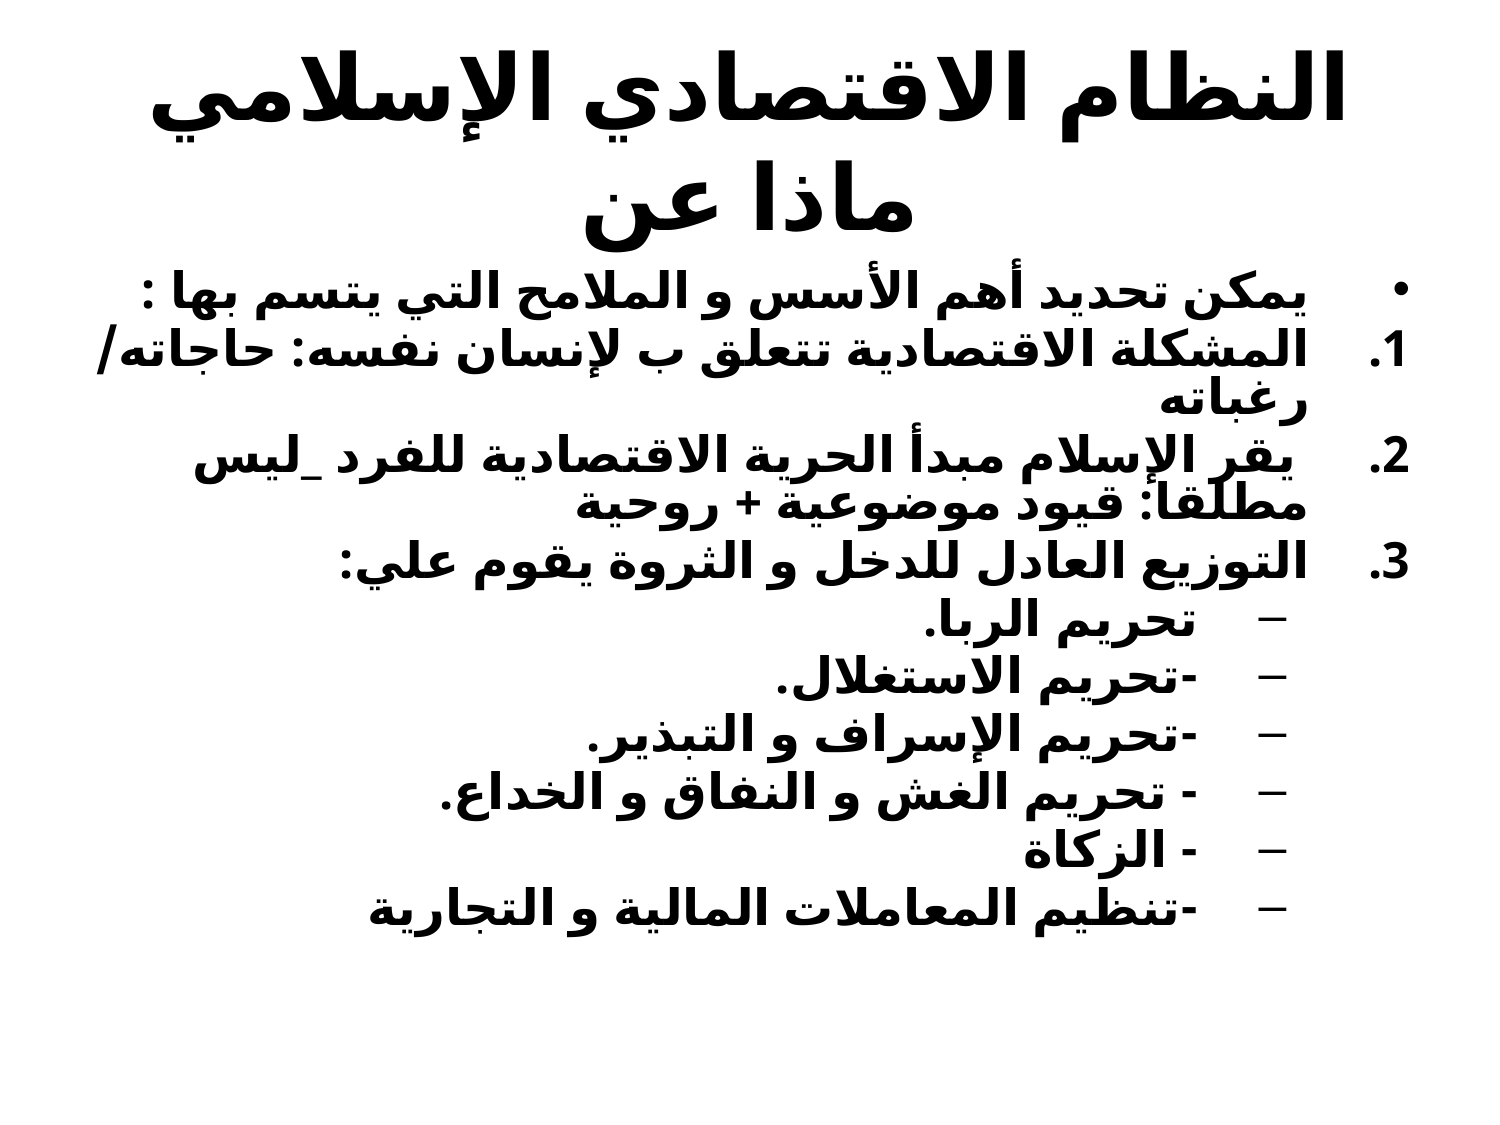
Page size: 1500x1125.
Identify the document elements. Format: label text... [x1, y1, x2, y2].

title النظام الاقتصادي الإسلامي ماذا عن [75, 45, 1425, 233]
list يمكن تحديد أهم الأسس و الملامح التي يتسم بها : المشكلة الاقتصادية تتعلق ب لإنسان نفسه: حاجاته/ رغباته يقر الإسلام مبدأ الحرية الاقتصادية للفرد _ليس مطلقا: قيود موضوعية + روحية التوزيع العادل للدخل و الثروة يقوم علي: تحريم الربا. -تحريم الاستغلال. -تحريم الإسراف و التبذير. - تحريم الغش و النفاق و الخداع. - الزكاة -تنظيم المعاملات المالية و التجارية [75, 262, 1425, 1005]
